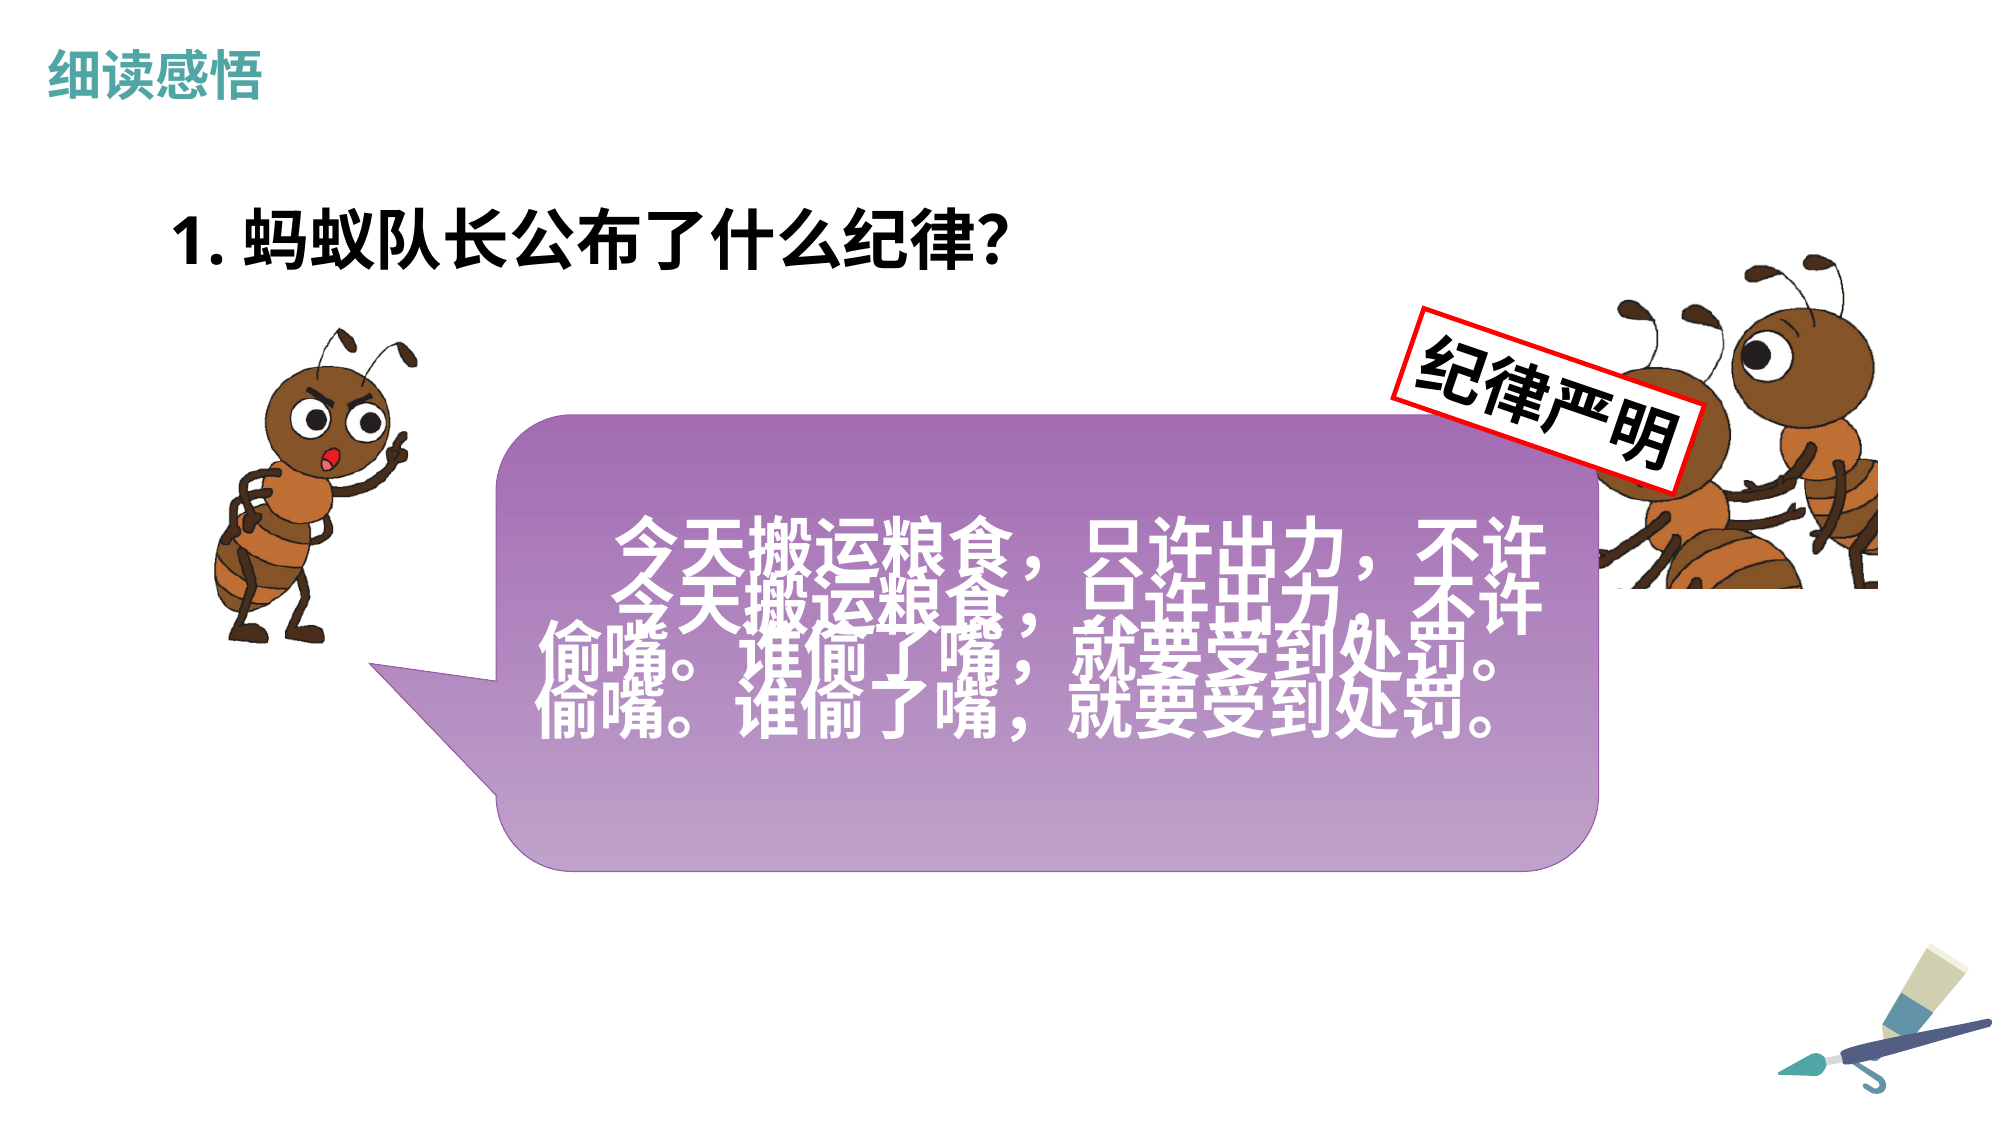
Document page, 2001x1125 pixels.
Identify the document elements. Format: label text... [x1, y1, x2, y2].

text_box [1811, 945, 1974, 1125]
text_box 细读感悟 [32, 33, 347, 114]
picture [196, 326, 429, 680]
text_box 今天搬运粮食，只许出力，不许偷嘴。谁偷了嘴，就要受到处罚。 [384, 414, 1600, 873]
text_box 1.蚂蚁队长公布了什么纪律？ [154, 182, 1415, 286]
text_box 纪律严明 [1393, 308, 1568, 459]
picture [1568, 240, 1878, 590]
text_box 今天搬运粮食，只许出力，不许偷嘴。谁偷了嘴，就要受到处罚。 [522, 474, 1572, 697]
